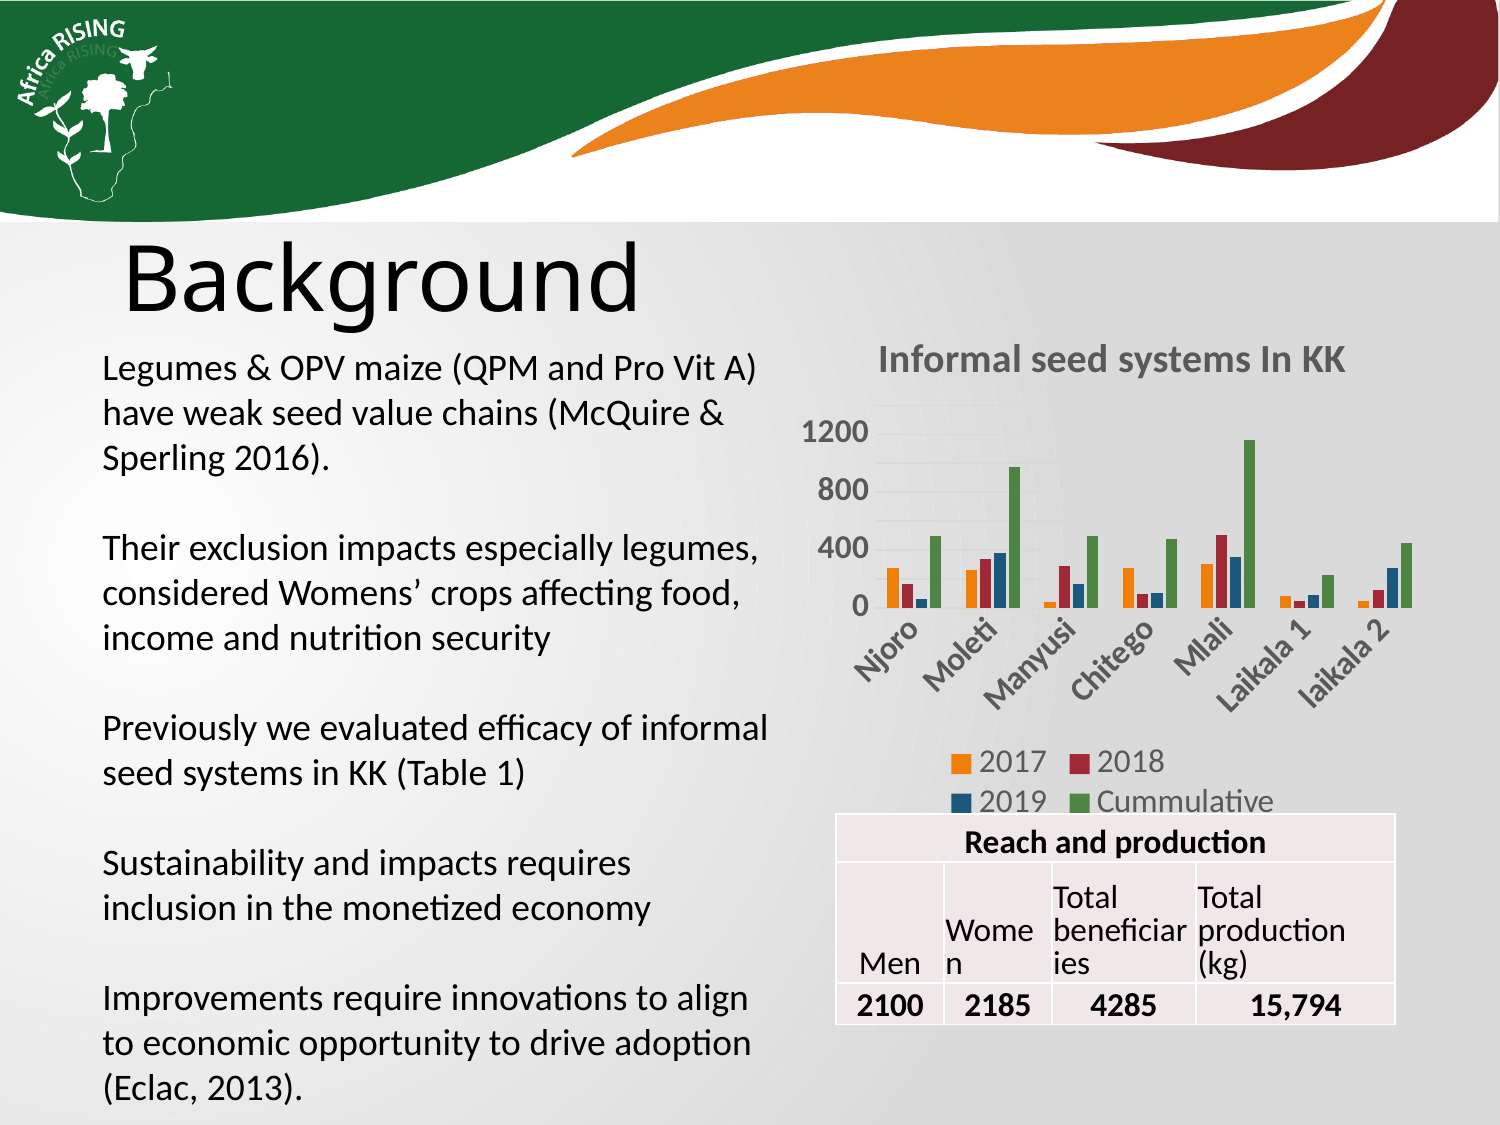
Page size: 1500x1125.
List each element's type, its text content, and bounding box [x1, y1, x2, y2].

text_box Legumes & OPV maize (QPM and Pro Vit A) have weak seed value chains (McQuire & Sperling 2016). Their exclusion impacts especially legumes, considered Womens’ crops affecting food, income and nutrition security Previously we evaluated efficacy of informal seed systems in KK (Table 1) Sustainability and impacts requires inclusion in the monetized economy Improvements require innovations to align to economic opportunity to drive adoption (Eclac, 2013). [87, 335, 788, 1115]
list Background [87, 212, 1363, 335]
table_cell 2100 [837, 984, 943, 1024]
chart [786, 310, 1438, 828]
table_cell 2185 [945, 984, 1051, 1024]
table_cell Men [837, 863, 943, 982]
table_cell 4285 [1053, 984, 1195, 1024]
table_cell 15,794 [1197, 984, 1394, 1024]
table_header Reach and production [837, 835, 1394, 861]
table_cell Total production (kg) [1197, 863, 1394, 982]
picture [0, 0, 1499, 222]
table_cell Total beneficiaries [1053, 863, 1195, 982]
table_cell Women [945, 863, 1051, 982]
